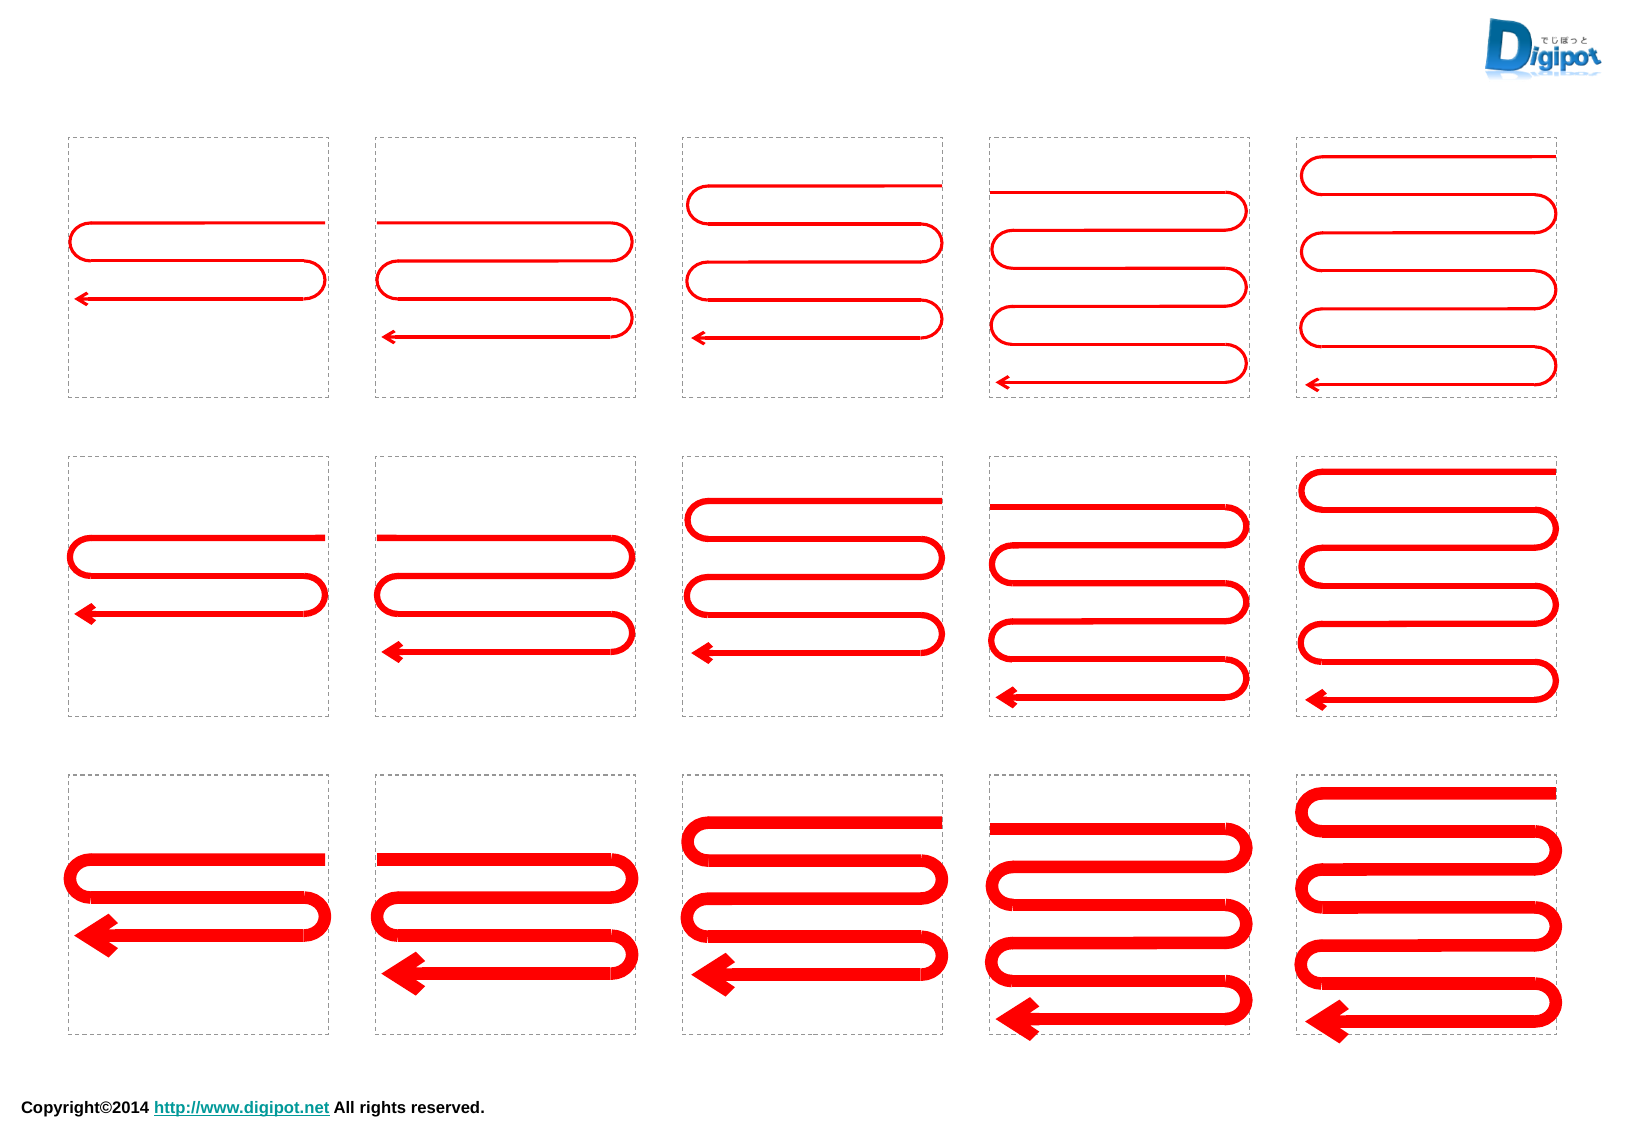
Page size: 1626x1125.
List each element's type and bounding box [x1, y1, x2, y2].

text_box [686, 185, 943, 339]
picture [1485, 18, 1602, 82]
text_box [1300, 793, 1557, 1022]
text_box [69, 222, 326, 300]
text_box [1300, 156, 1557, 386]
text_box [989, 506, 1247, 698]
text_box [1300, 471, 1557, 701]
text_box [989, 828, 1247, 1020]
text_box [686, 822, 943, 975]
text_box [376, 537, 633, 653]
text_box [686, 500, 943, 654]
text_box [989, 191, 1247, 383]
text_box [376, 222, 633, 338]
text_box [376, 859, 633, 974]
text_box [69, 537, 326, 615]
text_box [69, 859, 326, 936]
